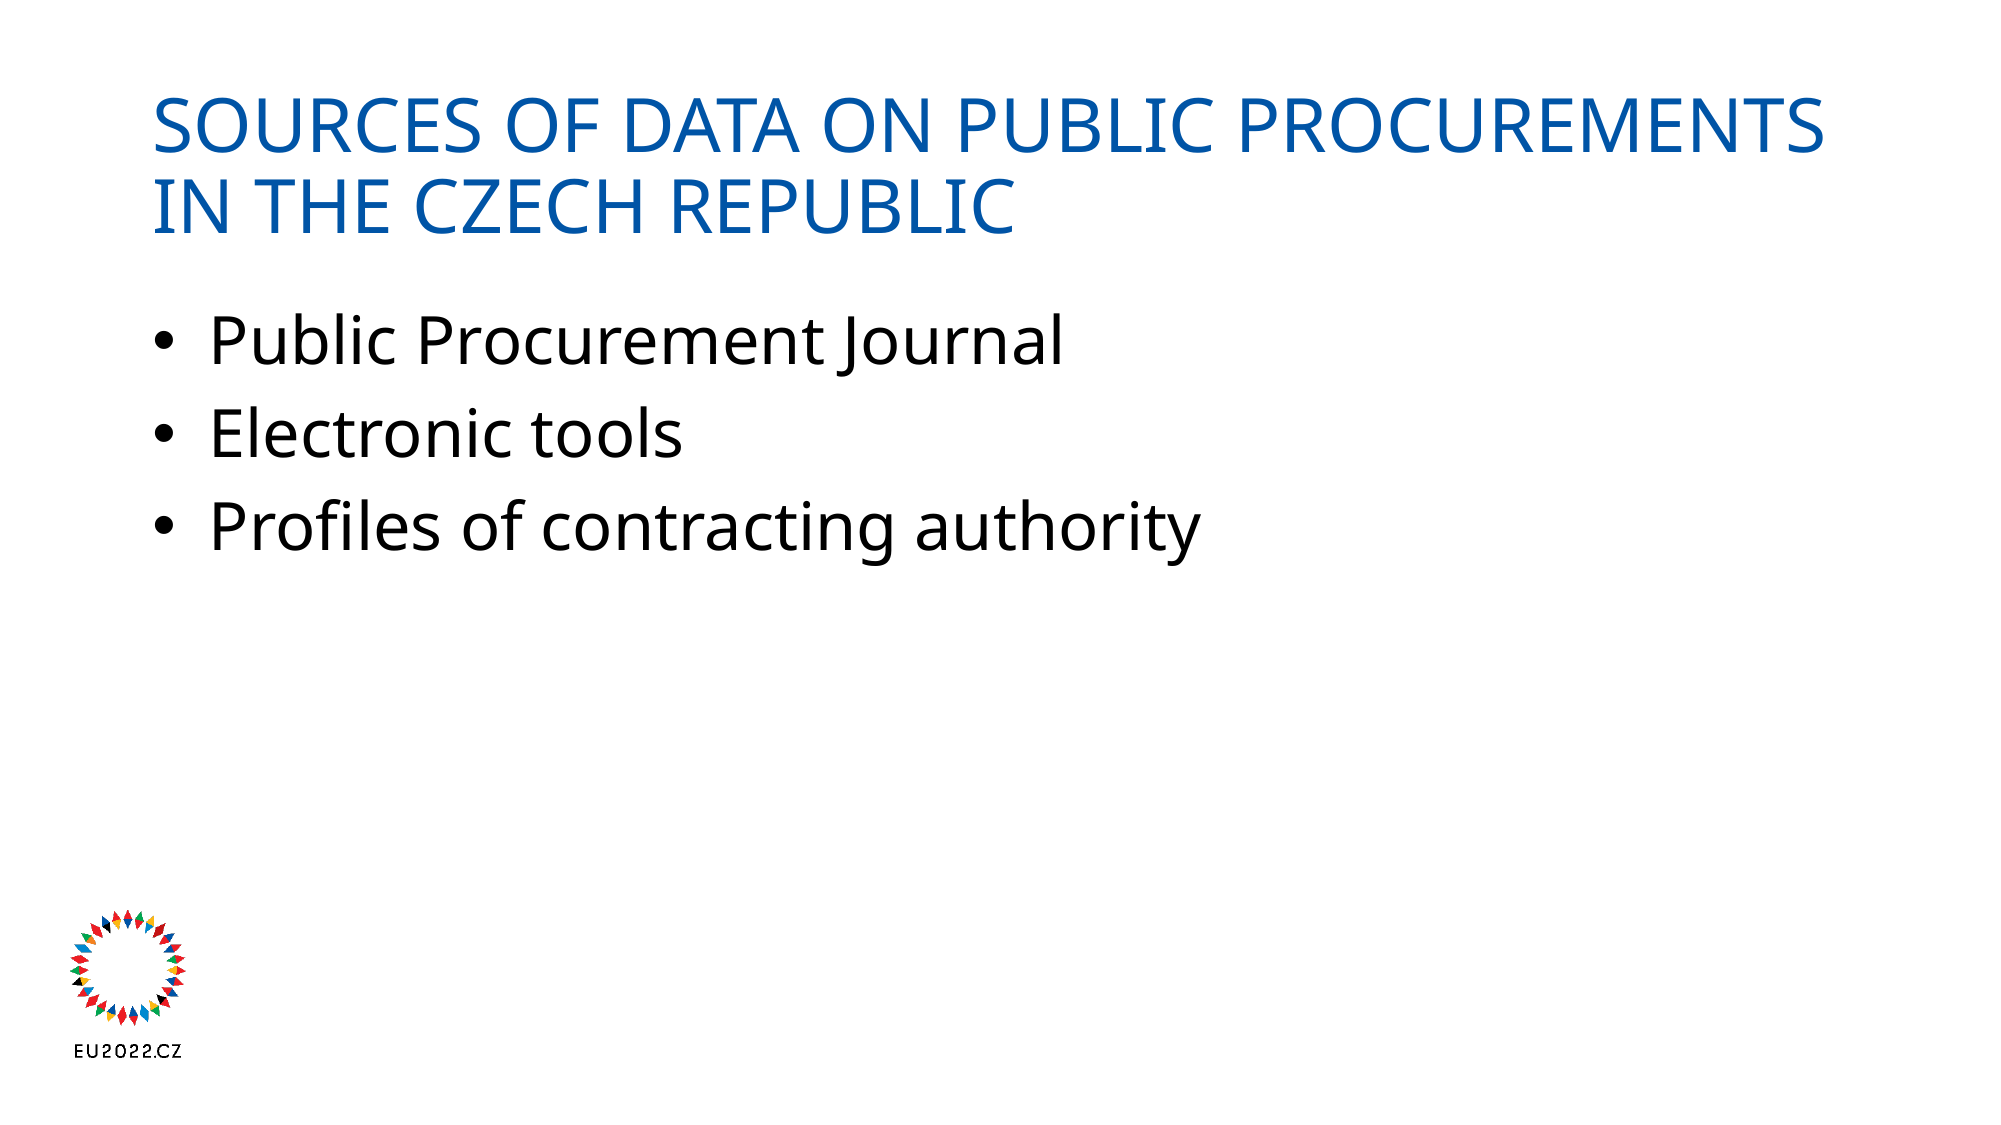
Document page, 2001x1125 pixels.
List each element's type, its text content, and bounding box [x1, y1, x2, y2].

picture [69, 909, 186, 1058]
title SOURCES OF DATA ON PUBLIC PROCUREMENTS IN THE CZECH REPUBLIC [137, 59, 1863, 278]
list Public Procurement Journal Electronic tools Profiles of contracting authority [137, 299, 1863, 1014]
